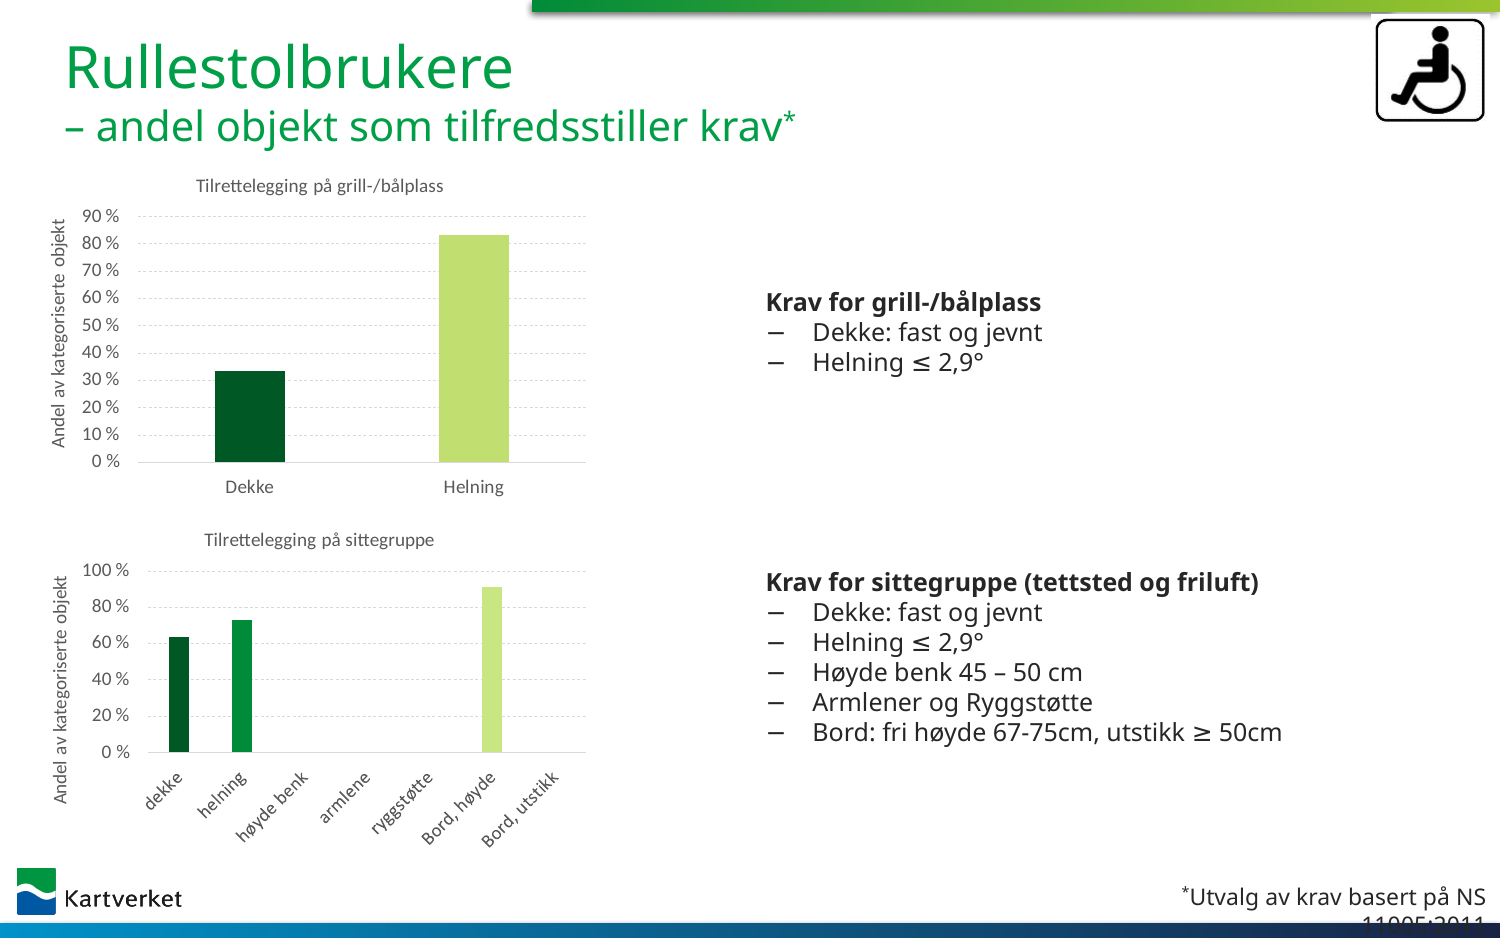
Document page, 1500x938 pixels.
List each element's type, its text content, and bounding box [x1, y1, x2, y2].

text_box Krav for grill-/bålplass Dekke: fast og jevnt Helning ≤ 2,9° [750, 279, 1452, 384]
picture [41, 166, 597, 505]
picture [1371, 13, 1491, 127]
text_box Rullestolbrukere – andel objekt som tilfredsstiller krav* [49, 14, 1431, 158]
text_box *Utvalg av krav basert på NS 11005:2011 [1068, 873, 1500, 938]
picture [41, 520, 597, 859]
text_box Krav for sittegruppe (tettsted og friluft) Dekke: fast og jevnt Helning ≤ 2,9° Høyde benk 45 – 50 cm Armlener og Ryggstøtte Bord: fri høyde 67-75cm, utstikk ≥ 50cm [750, 559, 1500, 754]
